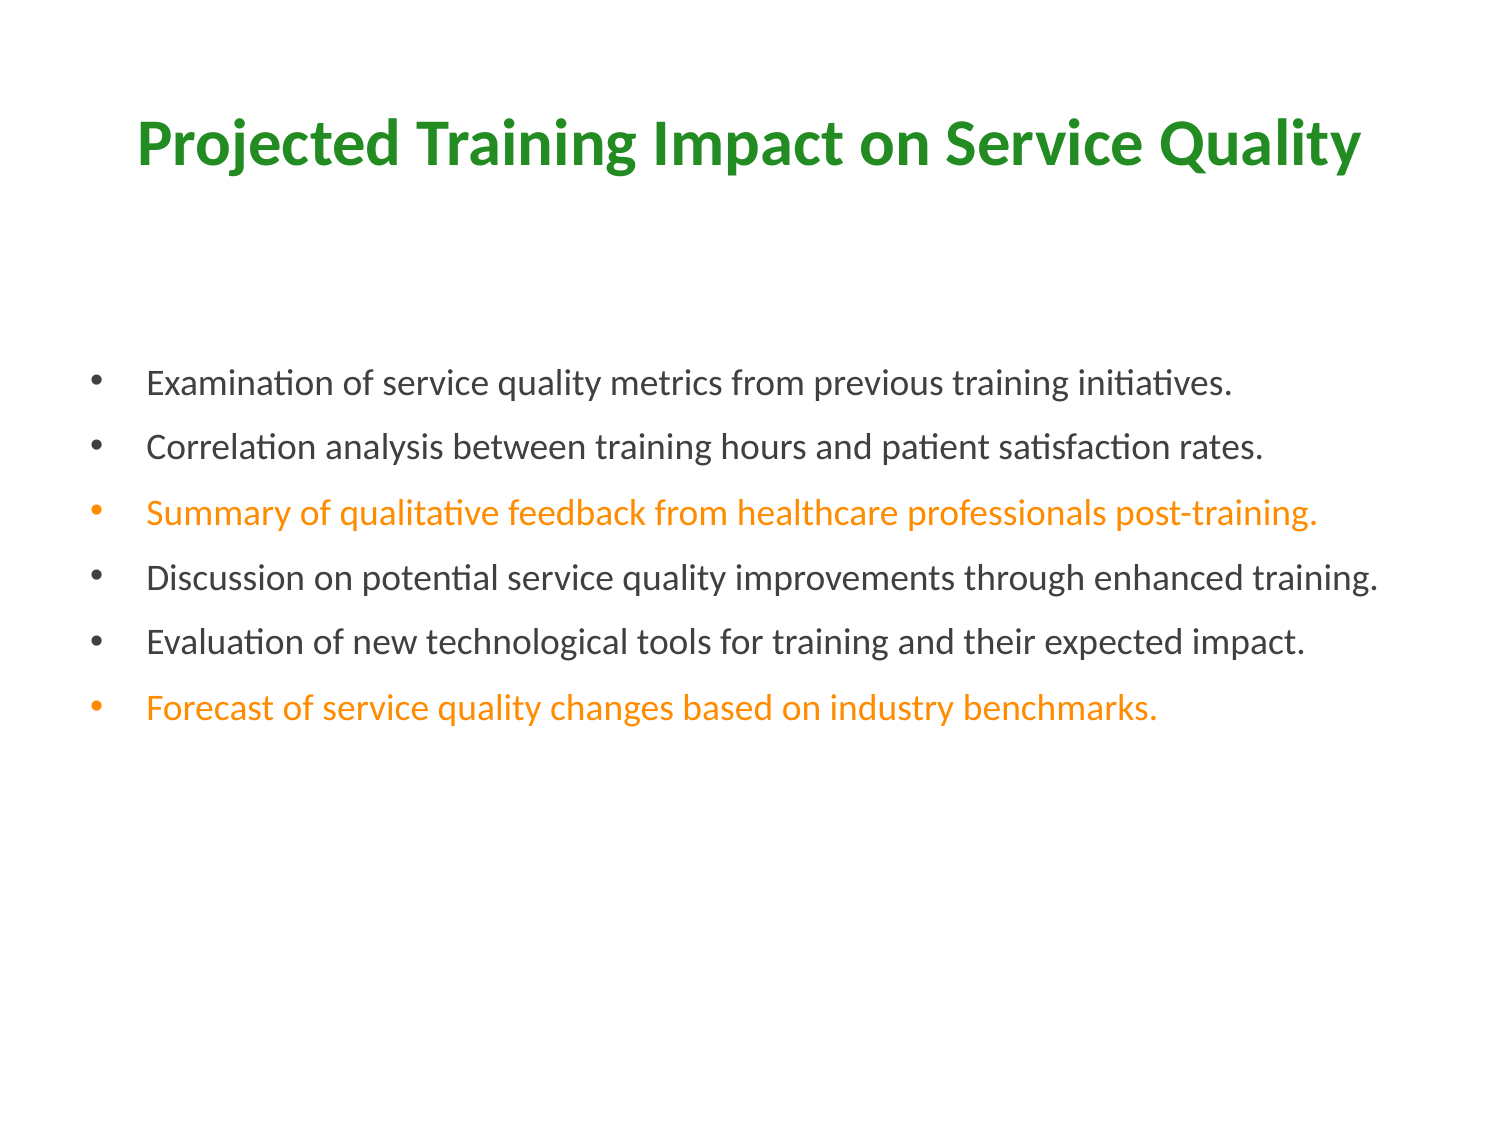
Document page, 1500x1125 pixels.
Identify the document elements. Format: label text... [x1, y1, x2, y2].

list Examination of service quality metrics from previous training initiatives. Correlation analysis between training hours and patient satisfaction rates. Summary of qualitative feedback from healthcare professionals post-training. Discussion on potential service quality improvements through enhanced training. Evaluation of new technological tools for training and their expected impact. Forecast of service quality changes based on industry benchmarks. [75, 262, 1425, 1005]
title Projected Training Impact on Service Quality [75, 45, 1425, 233]
